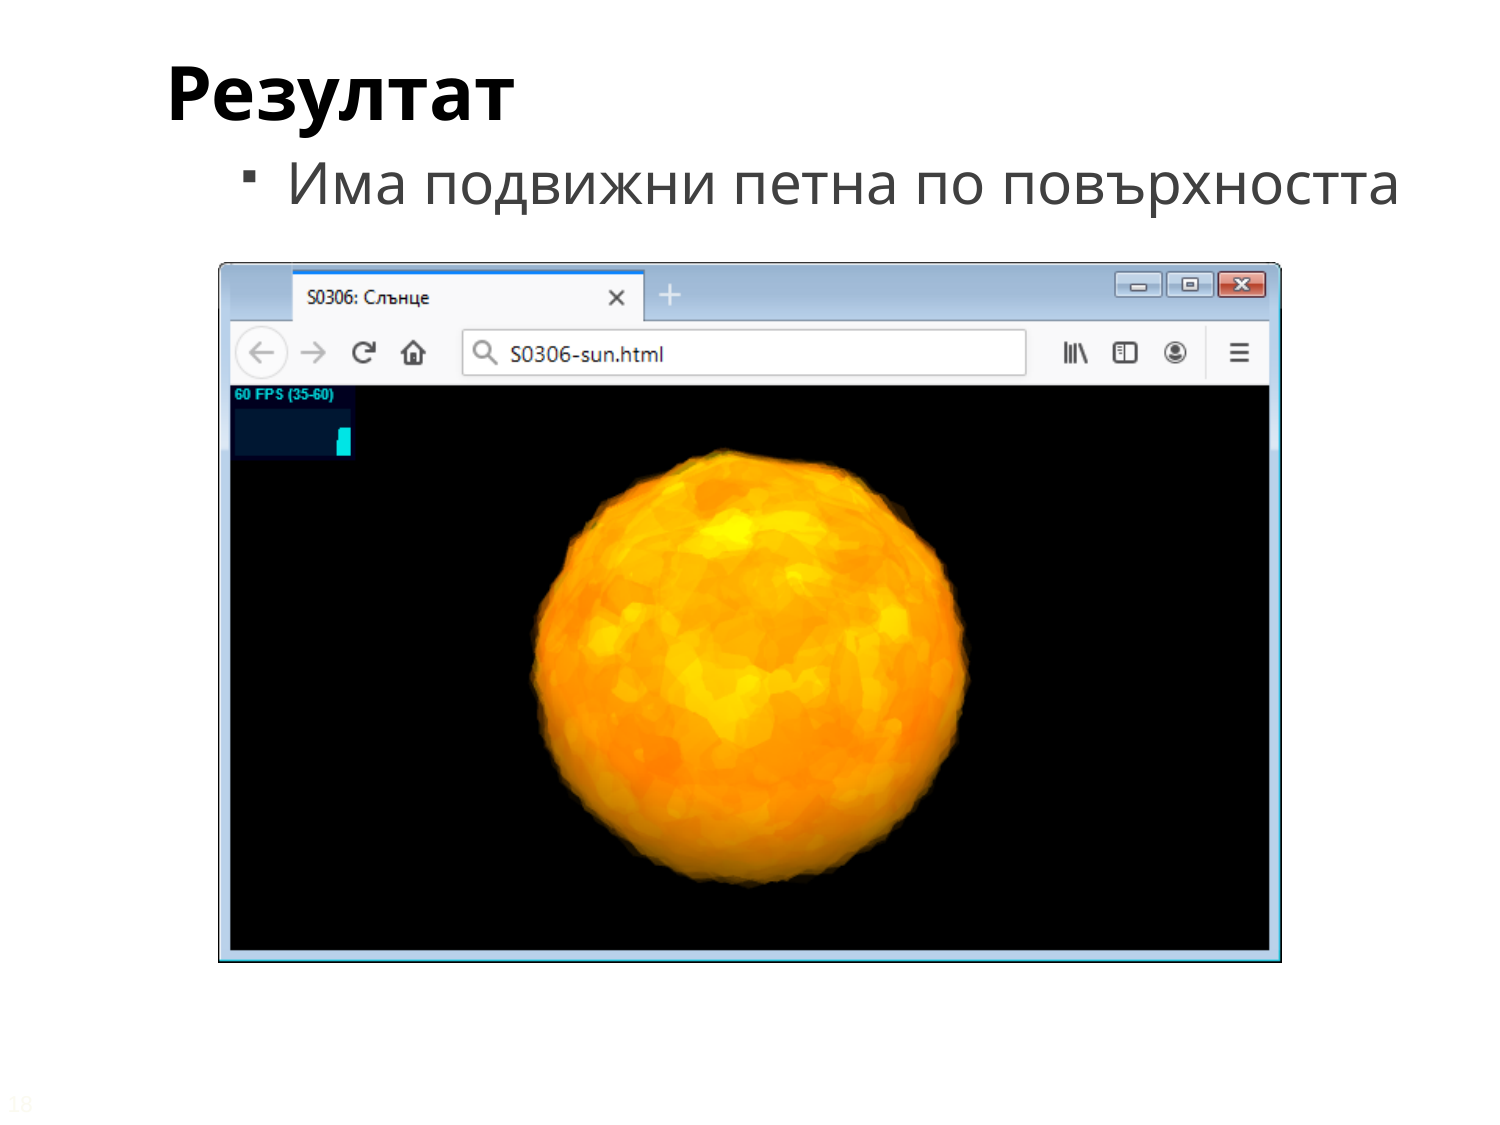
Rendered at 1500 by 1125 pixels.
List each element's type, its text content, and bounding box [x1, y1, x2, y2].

picture [218, 262, 1282, 963]
list Резултат Има подвижни петна по повърхността [150, 37, 1488, 1113]
